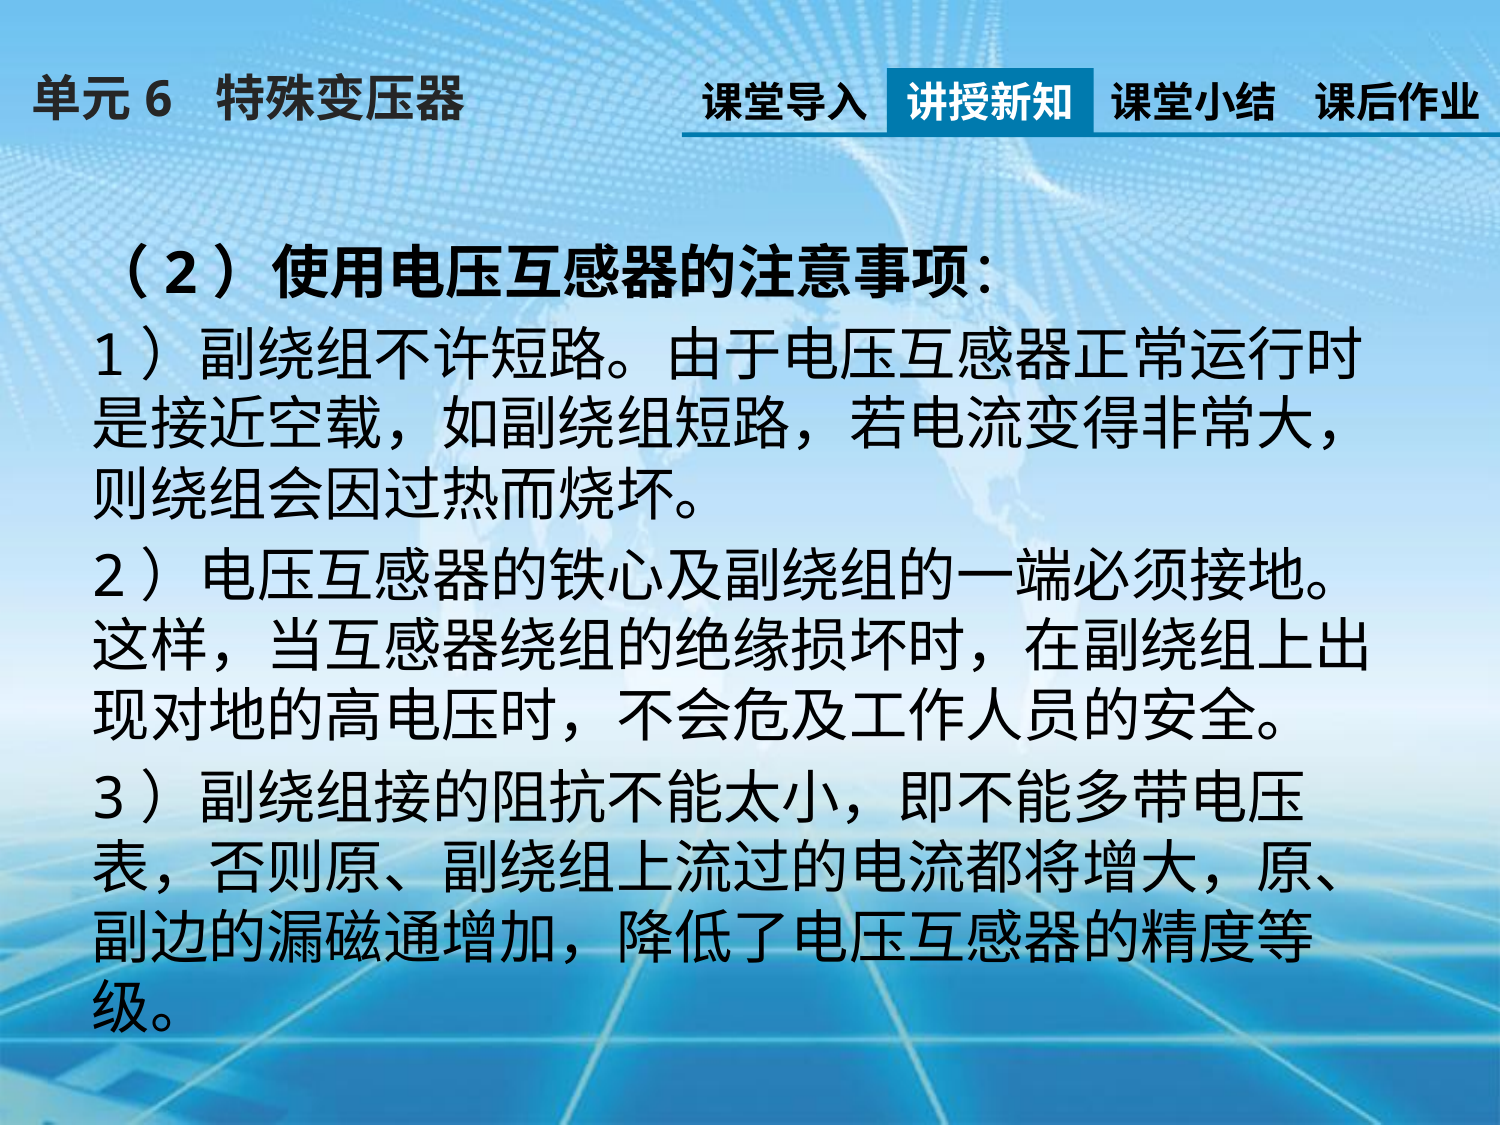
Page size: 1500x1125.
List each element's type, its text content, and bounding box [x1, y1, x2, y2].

text_box （2）使用电压互感器的注意事项： 1）副绕组不许短路。由于电压互感器正常运行时是接近空载，如副绕组短路，若电流变得非常大，则绕组会因过热而烧坏。 2）电压互感器的铁心及副绕组的一端必须接地。这样，当互感器绕组的绝缘损坏时，在副绕组上出现对地的高电压时，不会危及工作人员的安全。 3）副绕组接的阻抗不能太小，即不能多带电压表，否则原、副绕组上流过的电流都将增大，原、副边的漏磁通增加，降低了电压互感器的精度等级。 [76, 227, 1424, 970]
picture [0, 0, 1500, 1125]
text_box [16, 59, 1500, 135]
